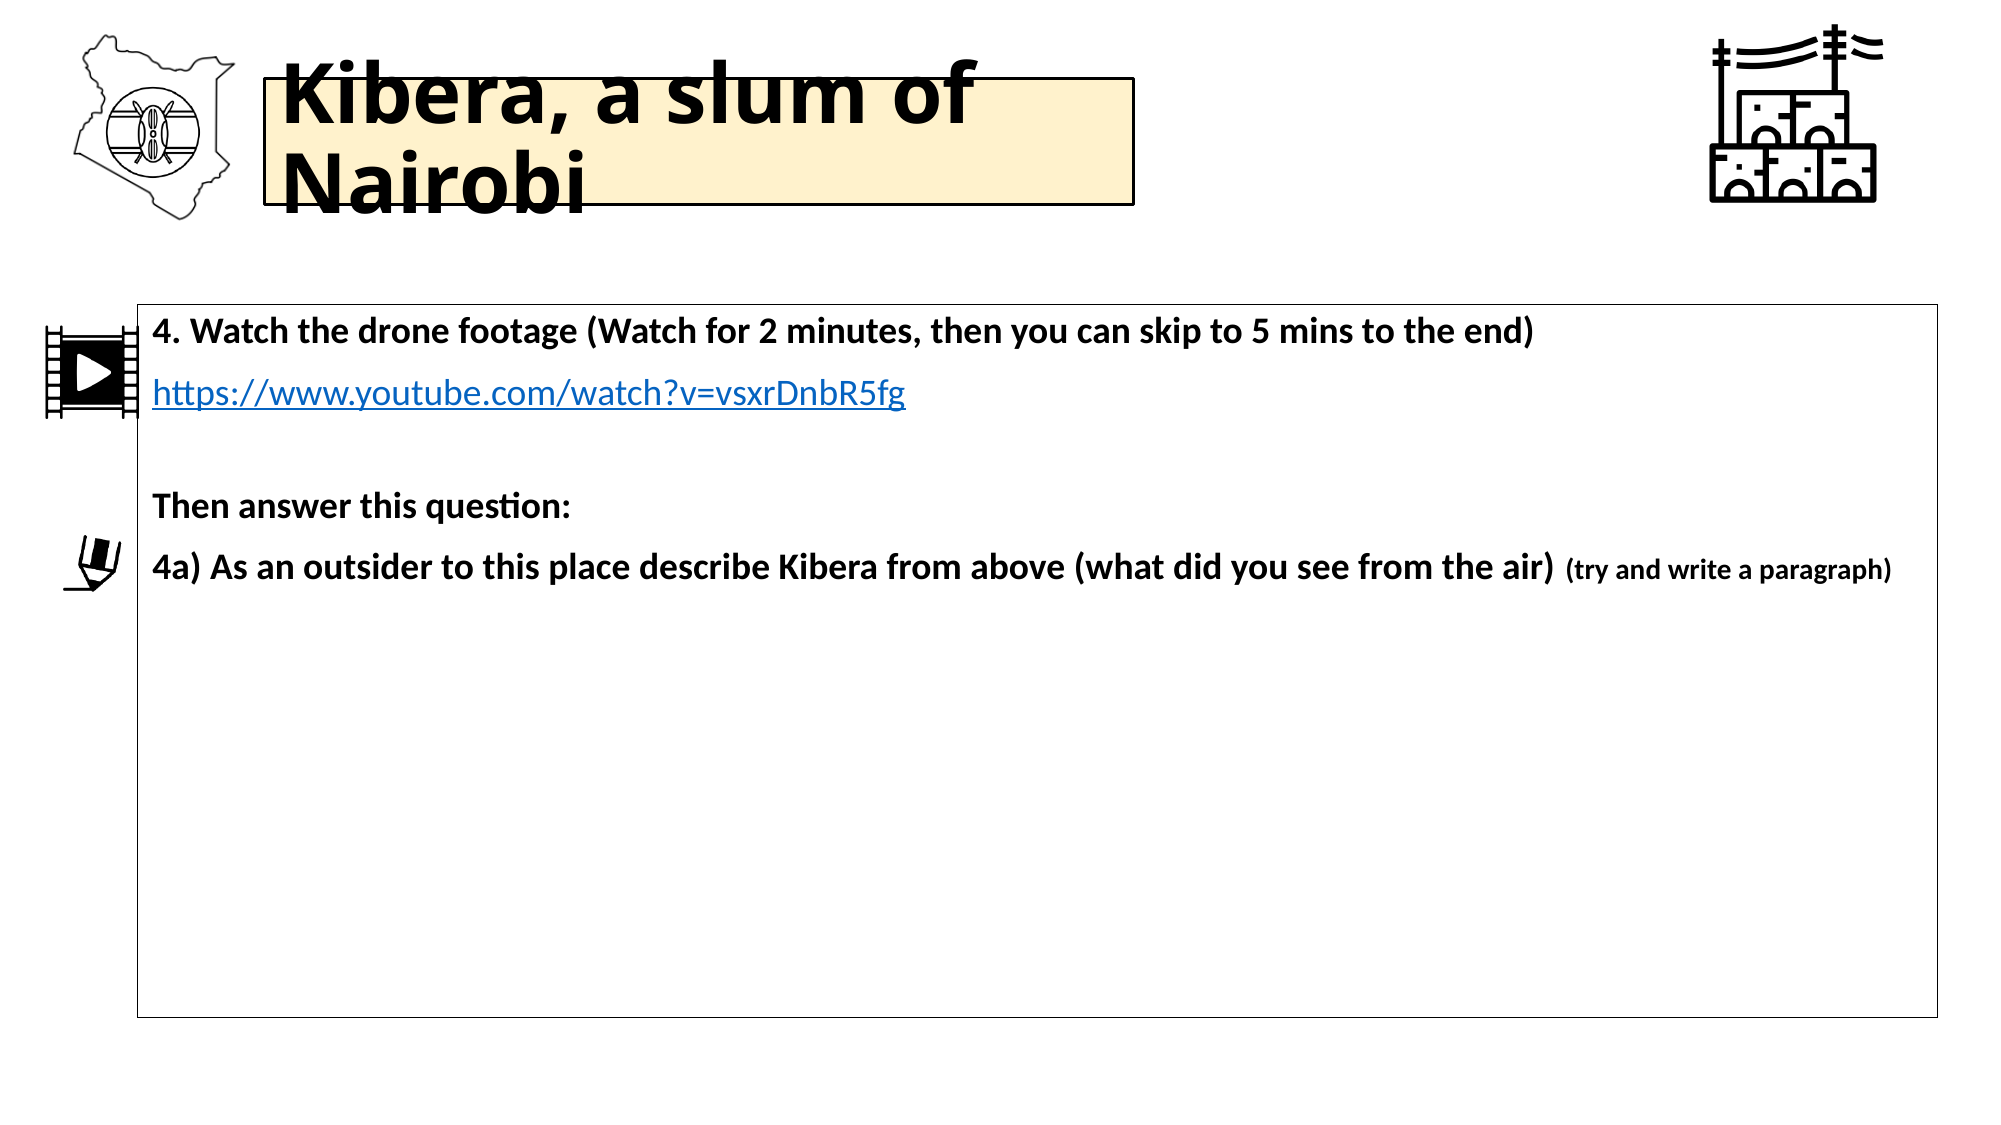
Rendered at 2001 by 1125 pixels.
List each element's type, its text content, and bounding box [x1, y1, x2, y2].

picture [40, 320, 144, 424]
title Kibera, a slum of Nairobi [264, 78, 1134, 205]
list 4. Watch the drone footage (Watch for 2 minutes, then you can skip to 5 mins to the end) https://www.youtube.com/watch?v=vsxrDnbR5fg Then answer this question: 4a) As an outsider to this place describe Kibera from above (what did you see from the air) (try and write a paragraph) [137, 304, 1938, 1018]
picture [1697, 18, 1888, 208]
picture [55, 525, 129, 600]
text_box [40, 24, 257, 232]
